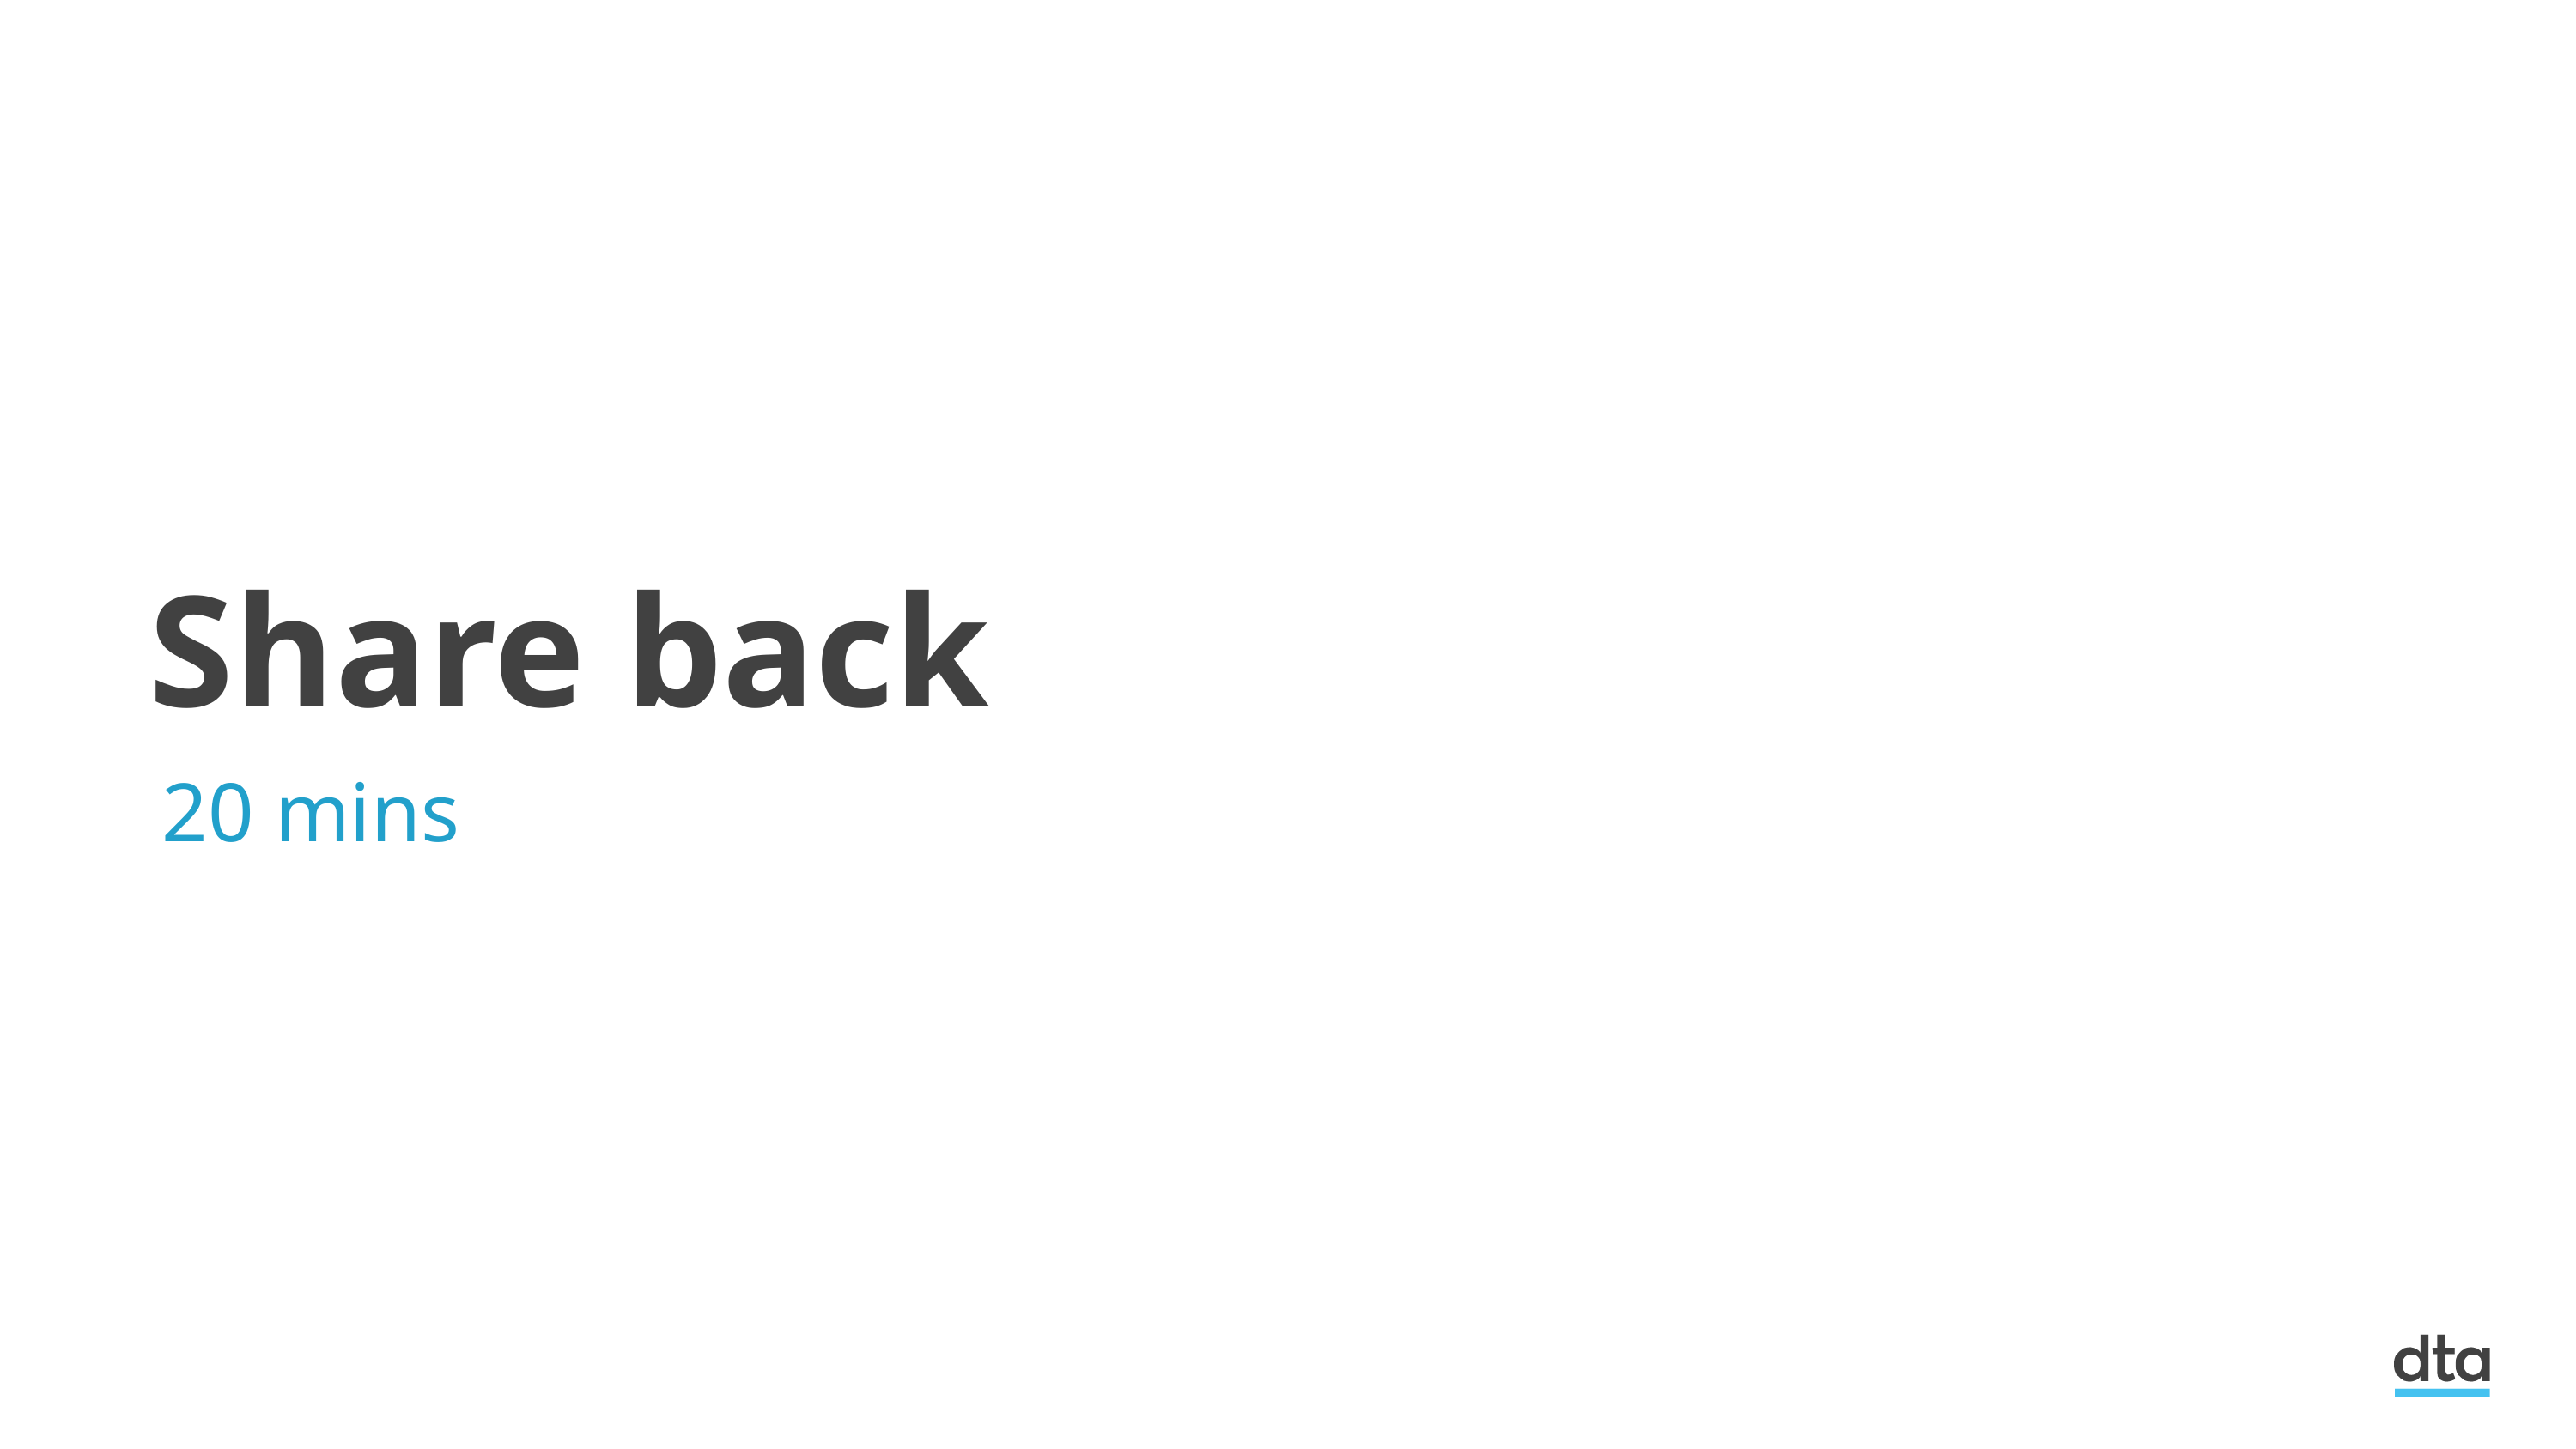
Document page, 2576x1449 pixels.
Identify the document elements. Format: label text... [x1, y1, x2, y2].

text_box 20 mins [143, 742, 2151, 874]
picture [2394, 1334, 2490, 1397]
text_box Share back [129, 266, 2330, 758]
